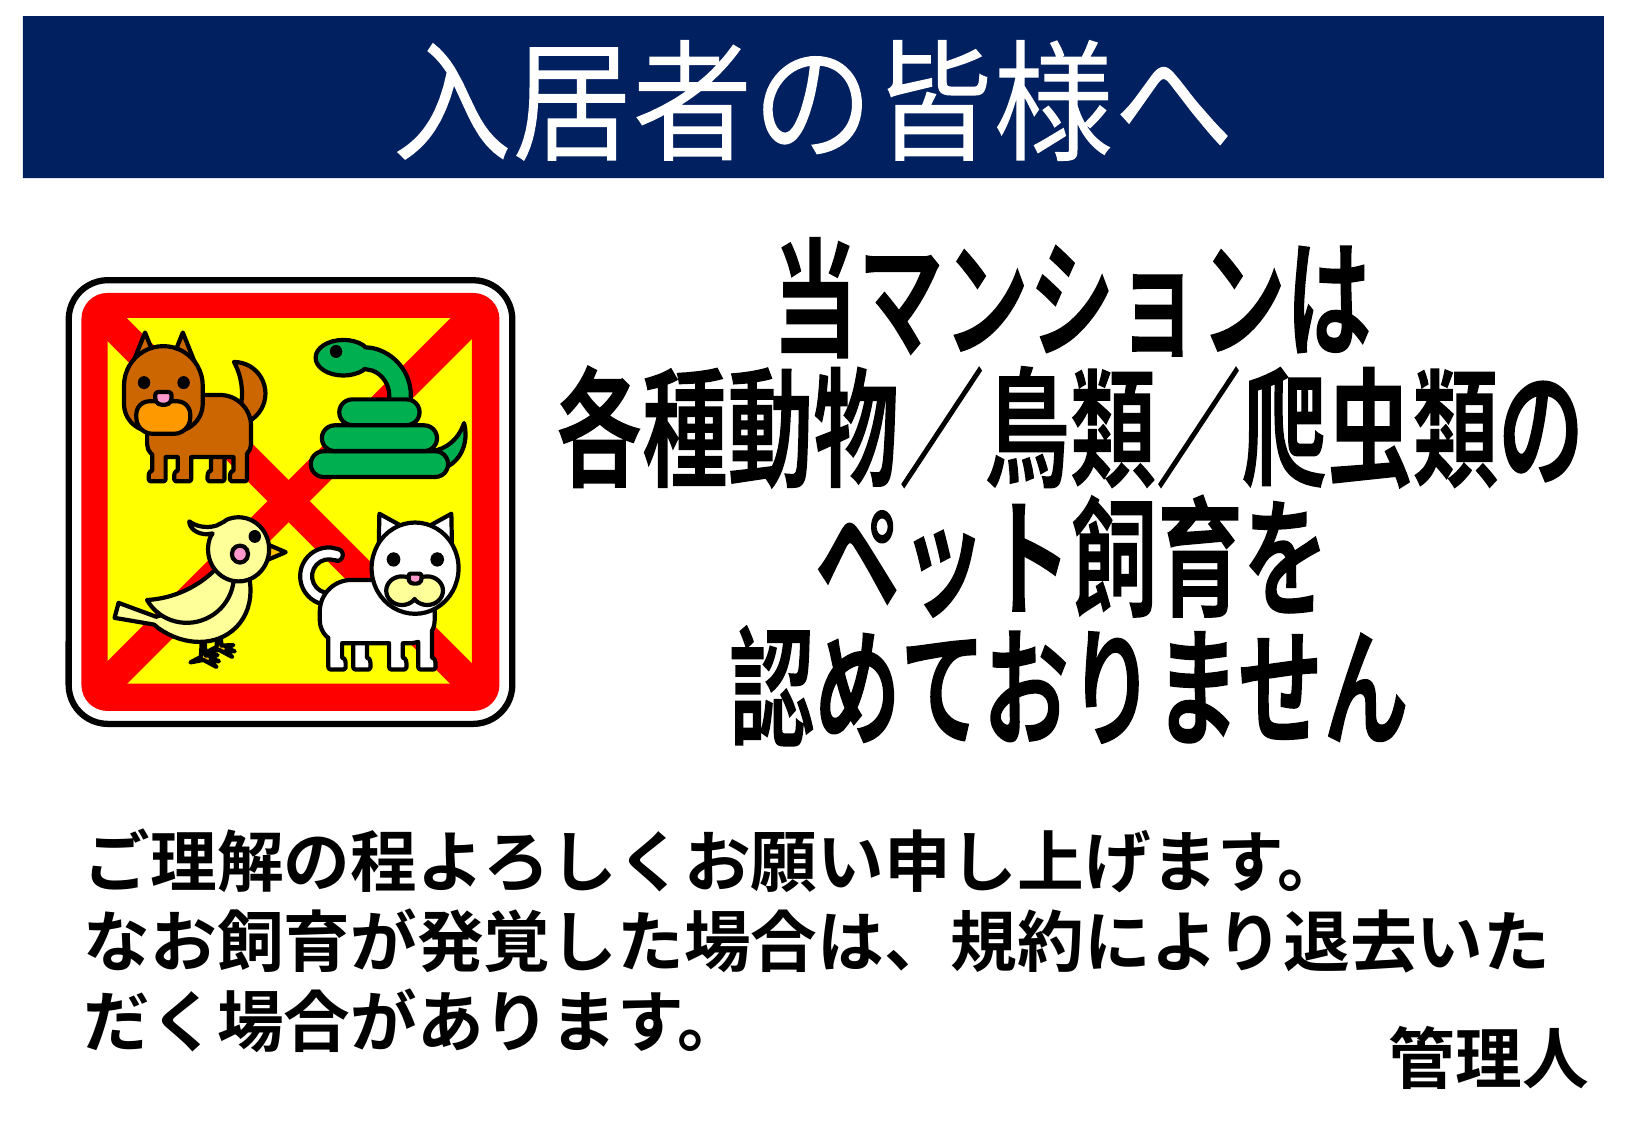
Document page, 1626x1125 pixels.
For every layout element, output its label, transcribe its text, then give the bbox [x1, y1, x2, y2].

text_box [21, 14, 1606, 180]
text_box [68, 279, 513, 725]
text_box 管理人 [566, 1009, 1604, 1105]
text_box ご理解の程よろしくお願い申し上げます。 なお飼育が発覚した場合は、規約により退去いただく場合があります。 [68, 812, 1569, 1068]
